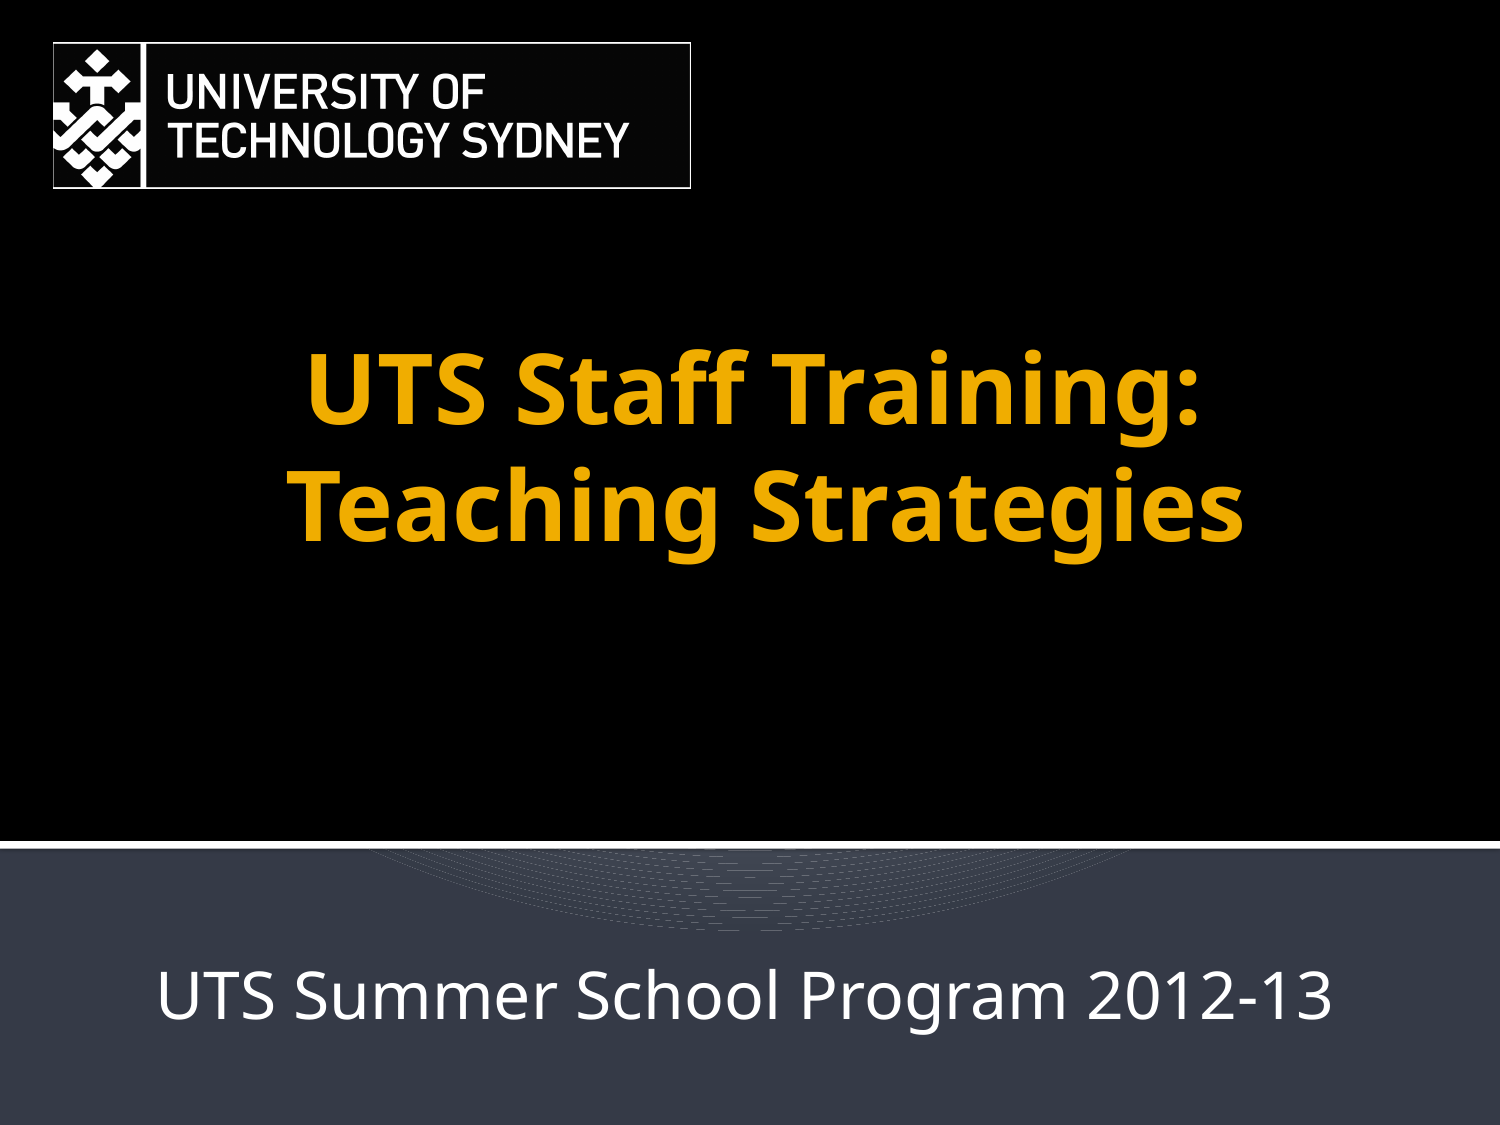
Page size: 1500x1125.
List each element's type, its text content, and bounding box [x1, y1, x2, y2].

title UTS Staff Training: Teaching Strategies [100, 326, 1426, 601]
subtitle UTS Summer School Program 2012-13 [76, 893, 1402, 1033]
picture [53, 42, 691, 189]
